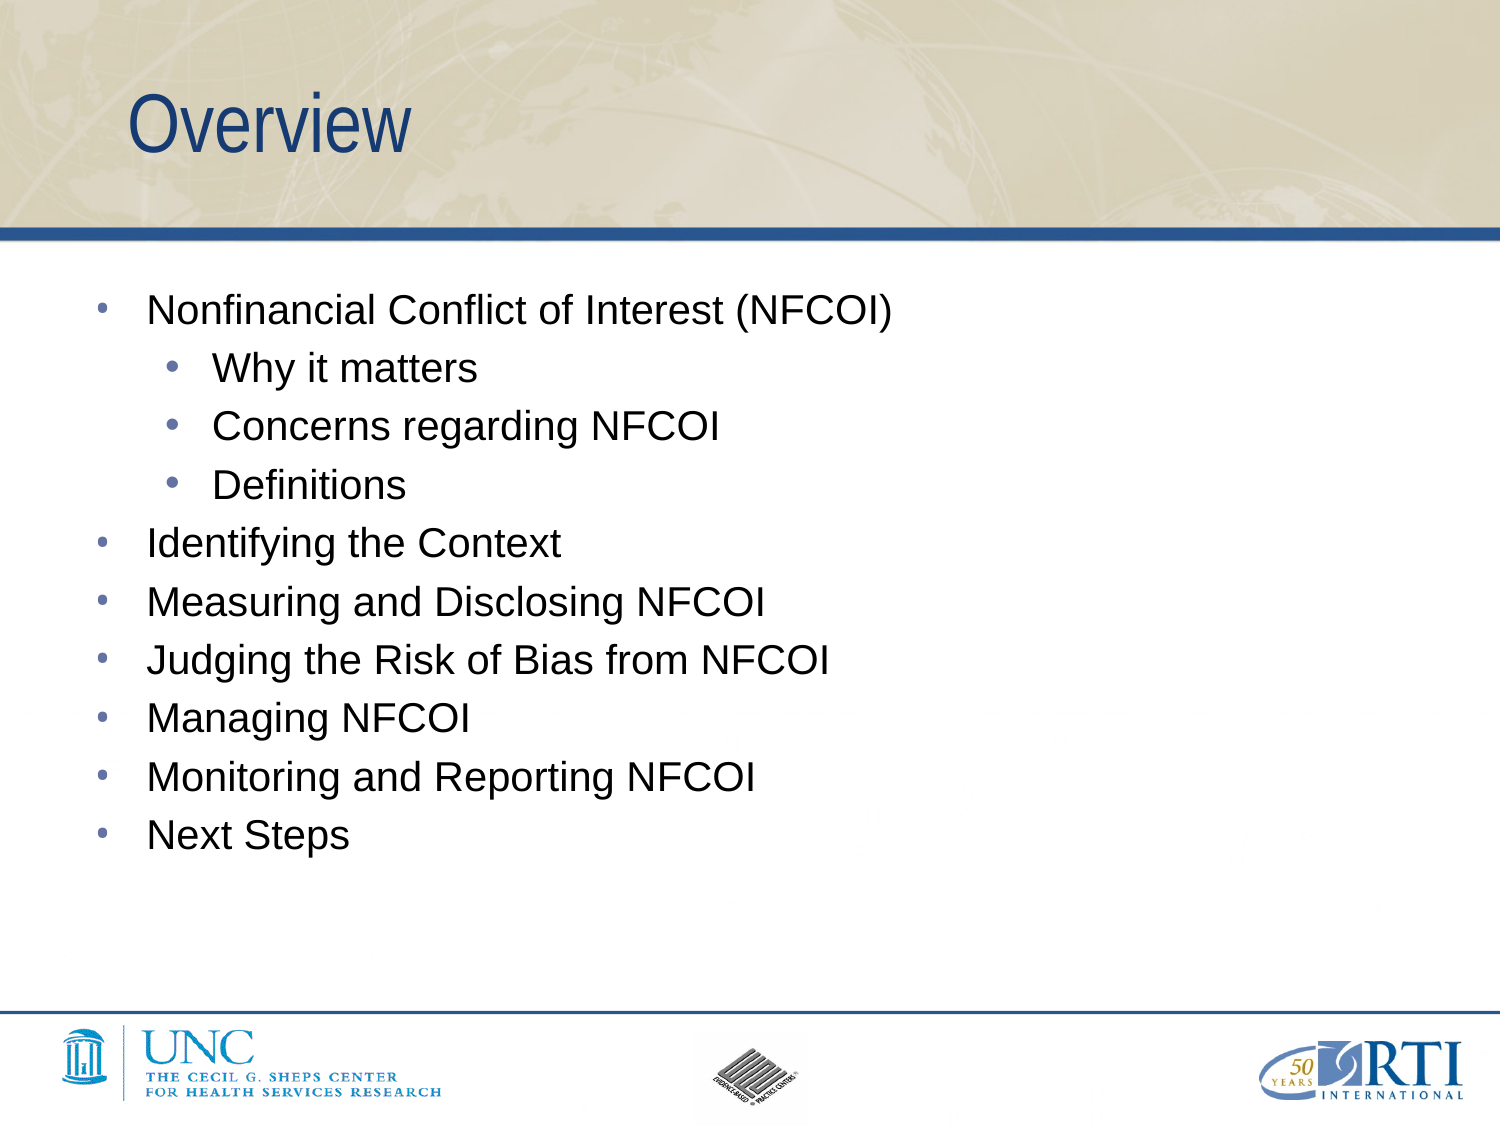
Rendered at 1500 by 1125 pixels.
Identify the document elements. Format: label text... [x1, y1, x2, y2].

title Overview [112, 24, 1388, 213]
list Nonfinancial Conflict of Interest (NFCOI) Why it matters Concerns regarding NFCOI Definitions Identifying the Context Measuring and Disclosing NFCOI Judging the Risk of Bias from NFCOI Managing NFCOI Monitoring and Reporting NFCOI Next Steps [74, 274, 1351, 976]
picture [0, 0, 1500, 1010]
picture [0, 1015, 1500, 1125]
